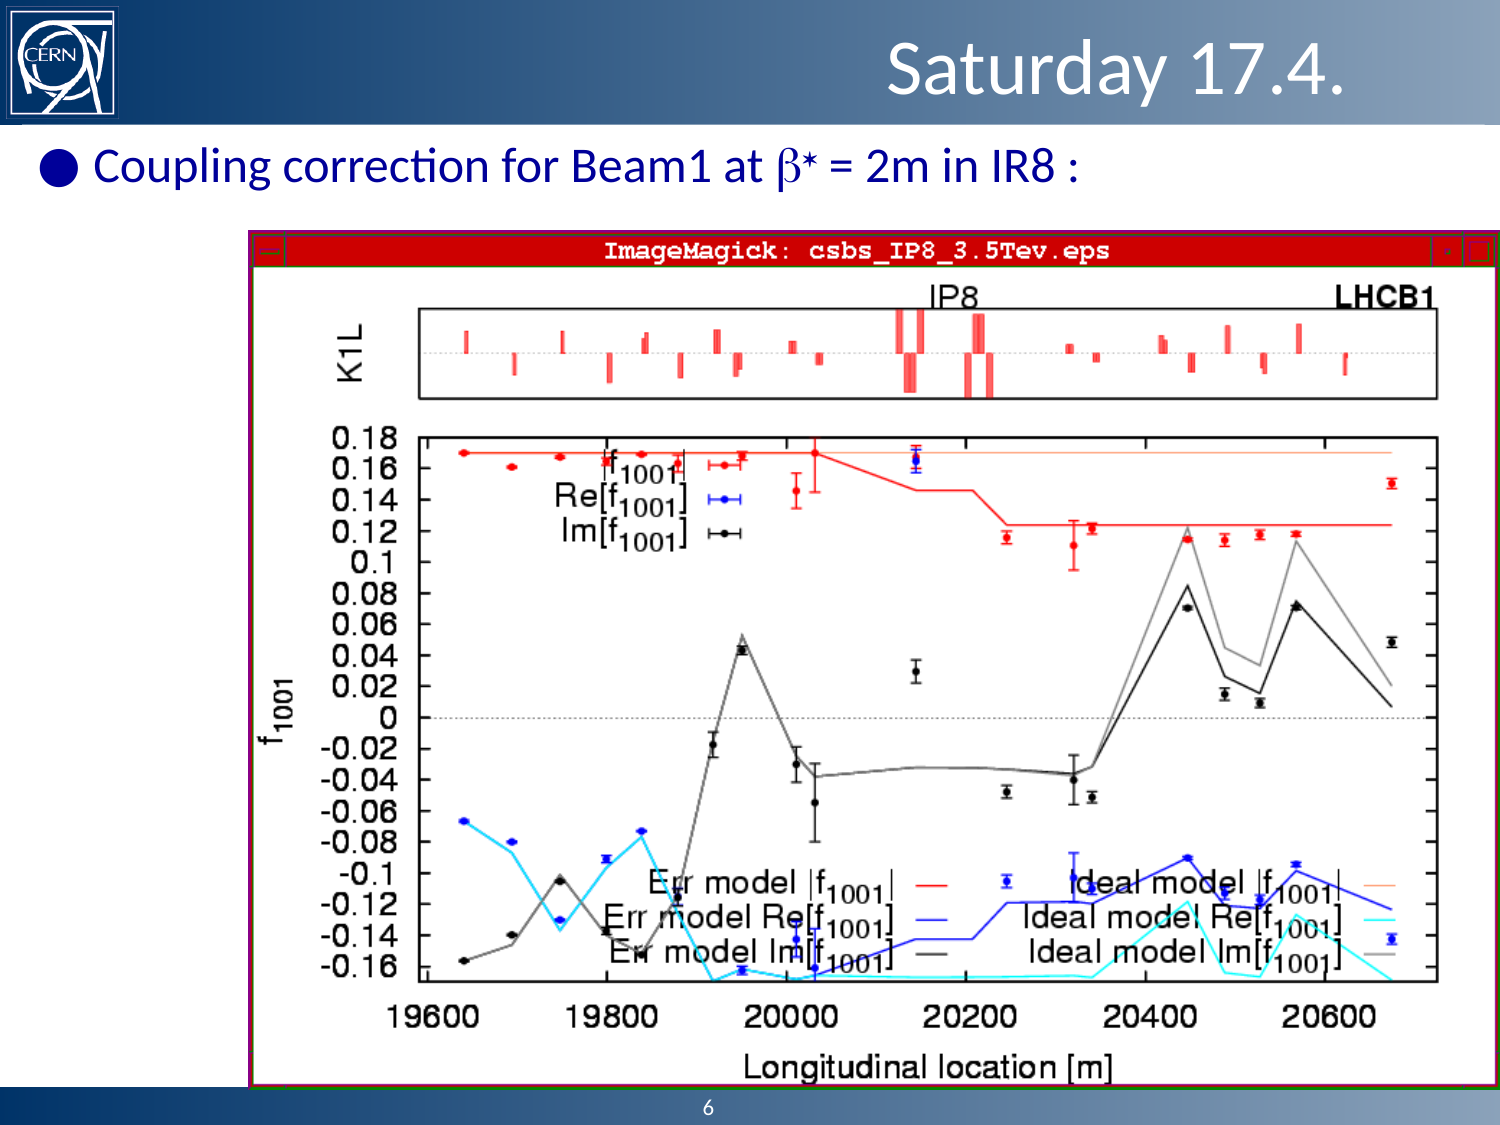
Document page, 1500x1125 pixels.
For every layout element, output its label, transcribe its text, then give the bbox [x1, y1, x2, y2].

picture [6, 6, 119, 119]
list Coupling correction for Beam1 at b* = 2m in IR8 : [21, 124, 1485, 1000]
title Saturday 17.4. [124, 0, 1363, 124]
picture [248, 230, 1500, 1090]
slide_number 6 [687, 1099, 876, 1125]
